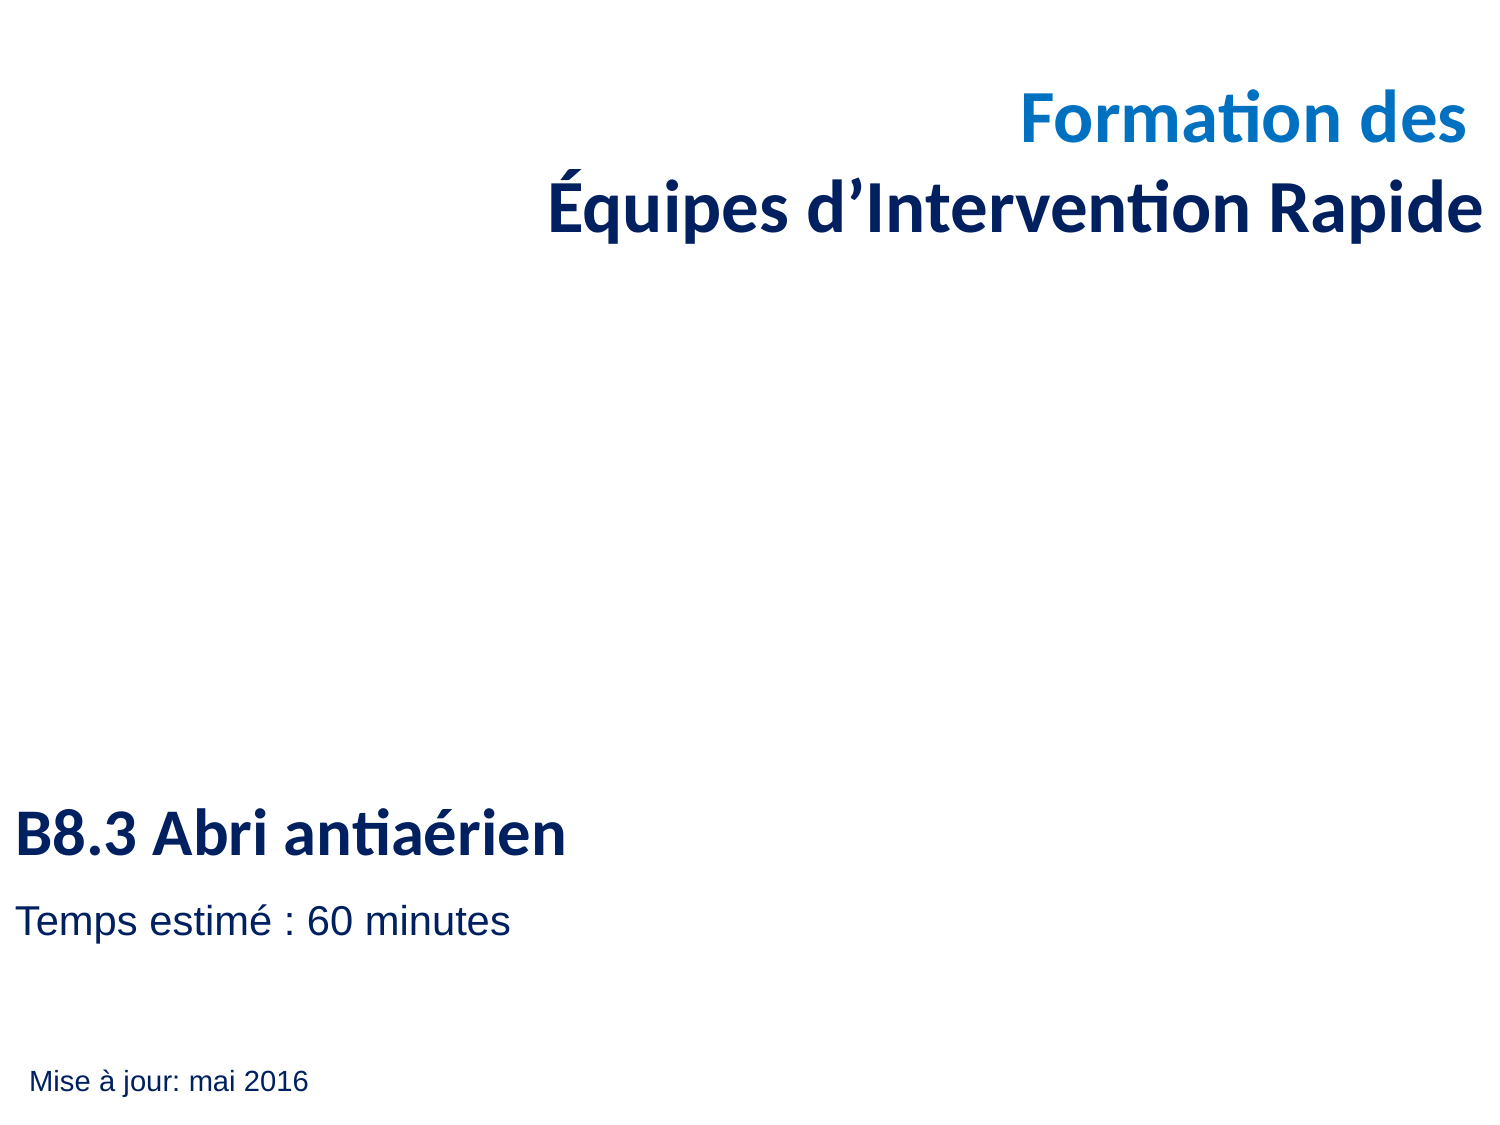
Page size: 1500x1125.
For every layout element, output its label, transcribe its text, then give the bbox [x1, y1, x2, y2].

subtitle B8.3 Abri antiaérien [0, 781, 1500, 882]
text_box Mise à jour: mai 2016 [14, 1055, 325, 1105]
title Formation des Équipes d’Intervention Rapide [360, 13, 1500, 302]
text_box Temps estimé : 60 minutes [0, 886, 615, 952]
